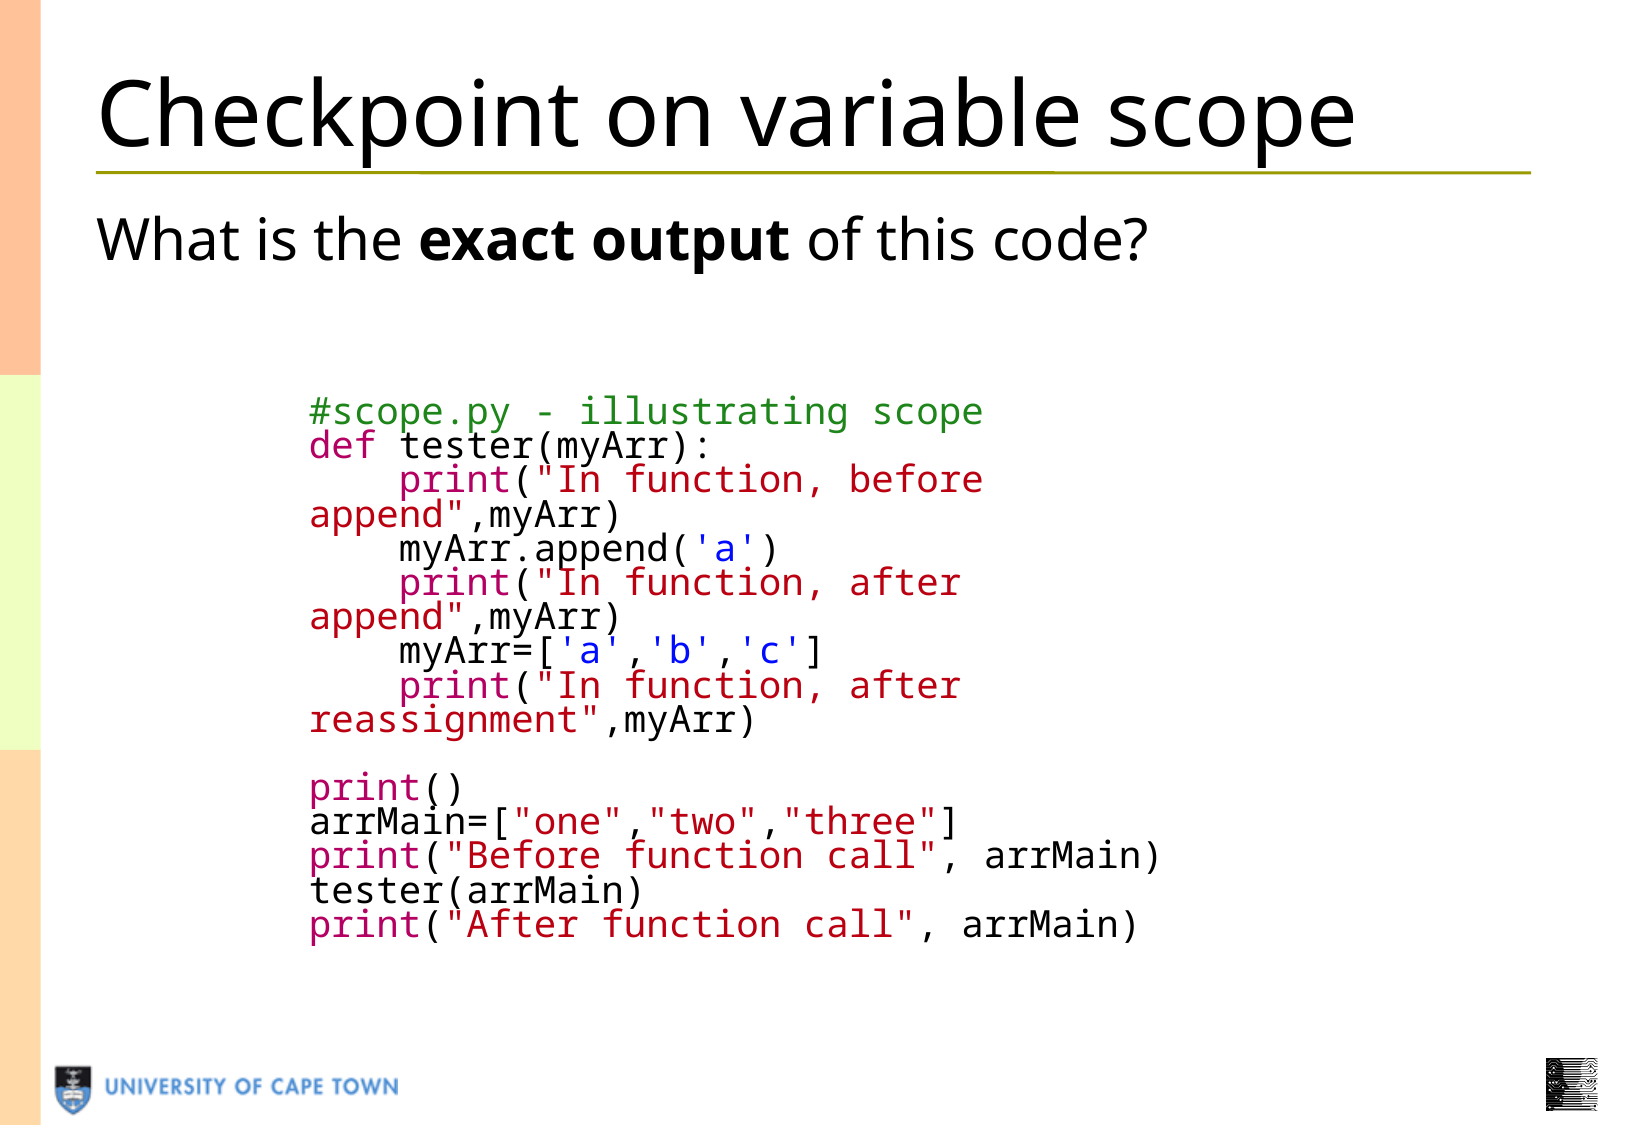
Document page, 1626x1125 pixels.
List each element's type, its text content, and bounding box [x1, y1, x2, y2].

picture [1546, 1058, 1598, 1111]
text_box #scope.py - illustrating scope def tester(myArr): print("In function, before append",myArr) myArr.append('a') print("In function, after append",myArr) myArr=['a','b','c'] print("In function, after reassignment",myArr) print() arrMain=["one","two","three"] print("Before function call", arrMain) tester(arrMain) print("After function call", arrMain) [294, 389, 1182, 952]
title Checkpoint on variable scope [81, 29, 1543, 172]
picture [44, 1048, 398, 1125]
list What is the exact output of this code? [81, 196, 1543, 1005]
